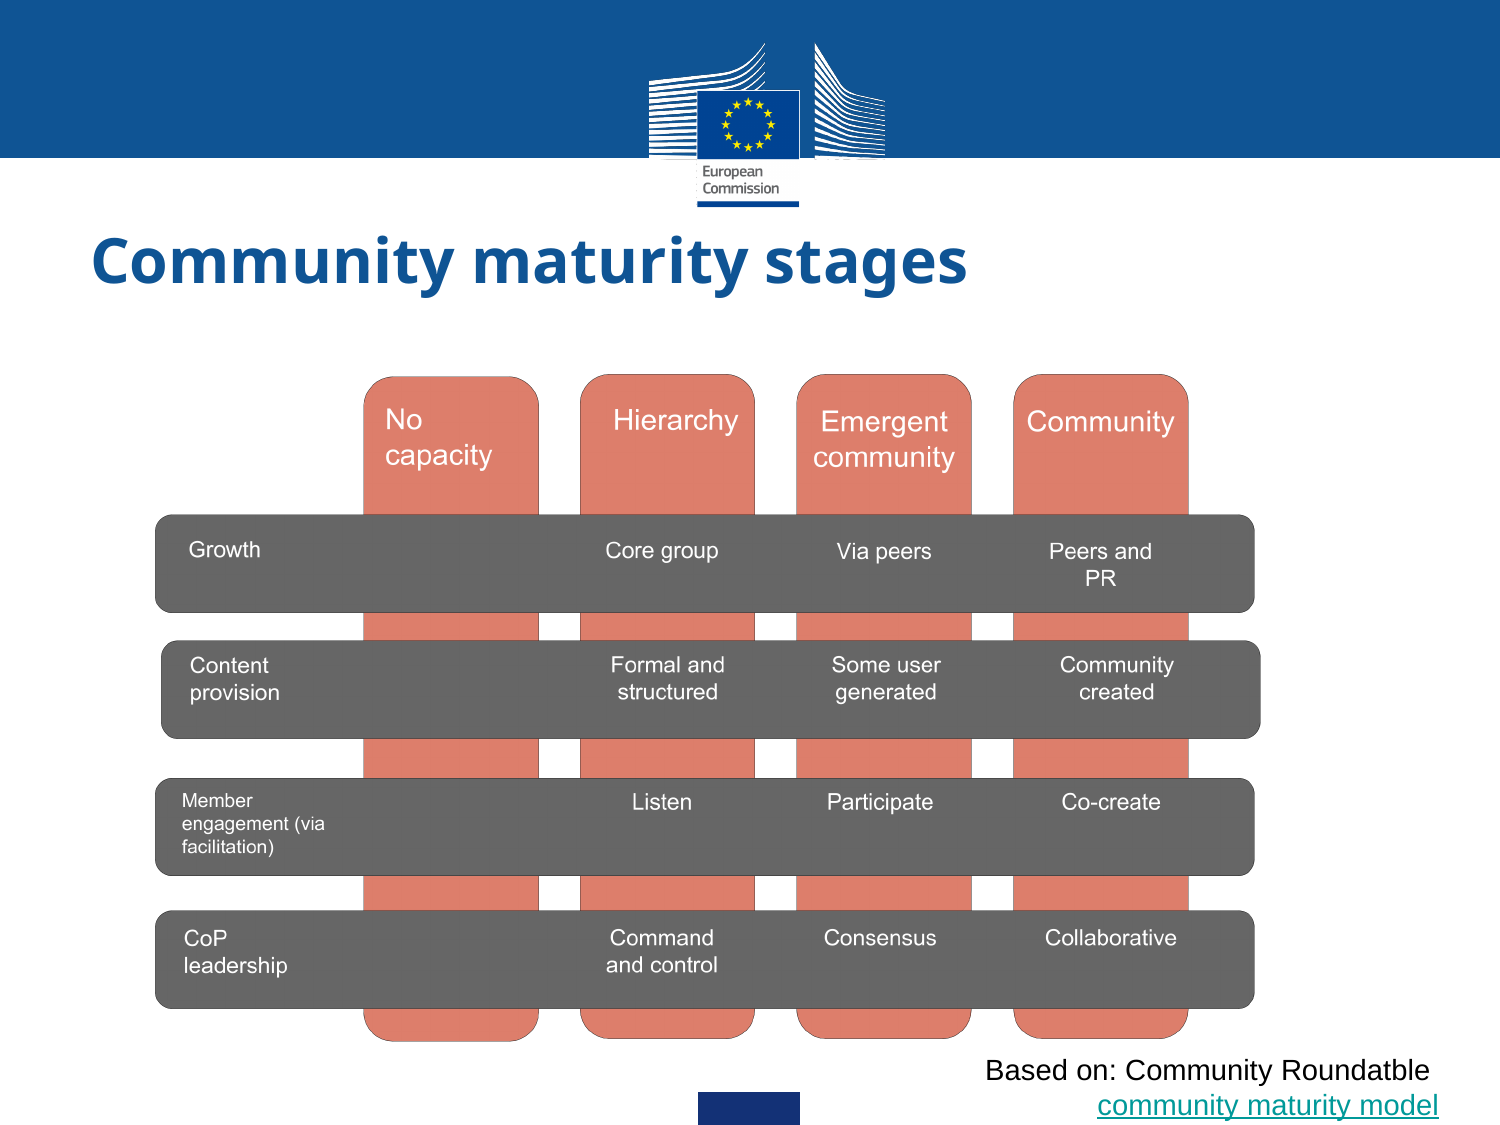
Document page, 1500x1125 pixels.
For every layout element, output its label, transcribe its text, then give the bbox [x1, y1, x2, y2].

title Community maturity stages [75, 181, 1425, 336]
text_box Based on: Community Roundatble community maturity model [1372, 1036, 1455, 1080]
picture [649, 42, 885, 181]
picture [137, 270, 1367, 1092]
